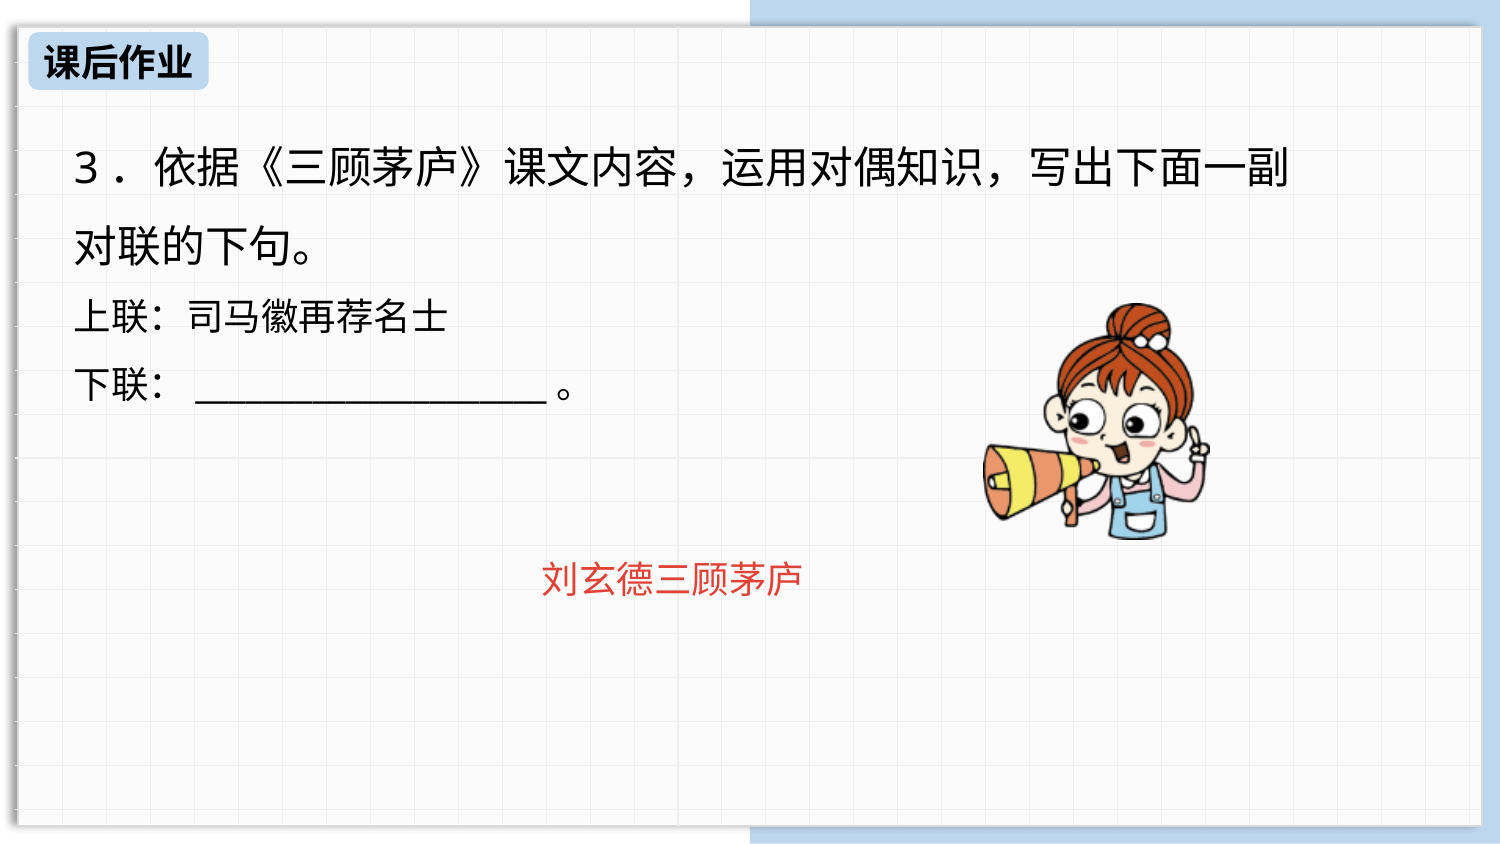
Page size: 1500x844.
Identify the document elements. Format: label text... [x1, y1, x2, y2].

text_box 课后作业 [27, 31, 210, 91]
text_box 3．依据《三顾茅庐》课文内容，运用对偶知识，写出下面一副对联的下句。 上联：司马徽再荐名士 下联：_____________________。 [62, 107, 1334, 412]
picture [983, 303, 1210, 540]
text_box 刘玄德三顾茅庐 [530, 528, 866, 607]
